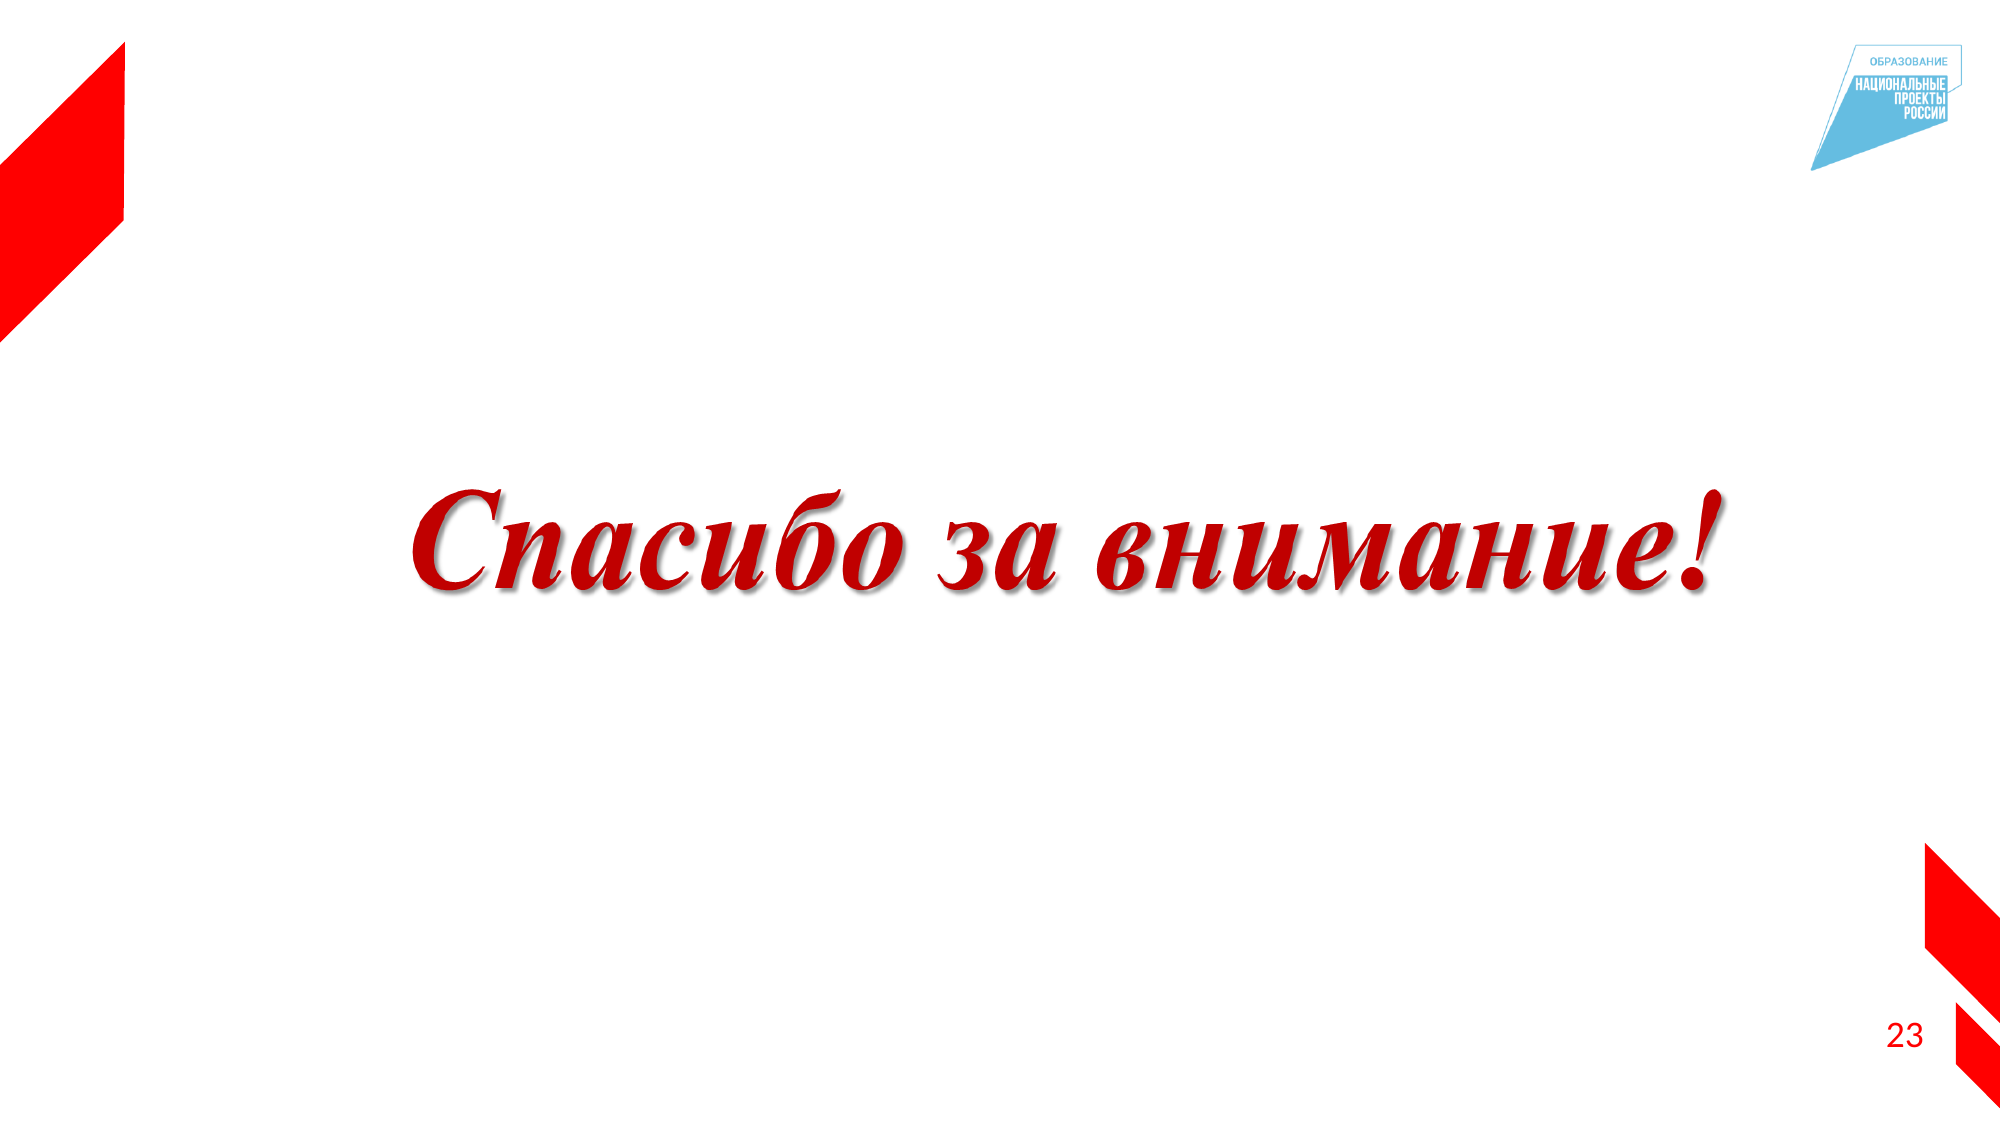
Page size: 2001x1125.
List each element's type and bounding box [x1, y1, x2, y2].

picture [1802, 41, 1963, 175]
picture [320, 402, 1816, 723]
